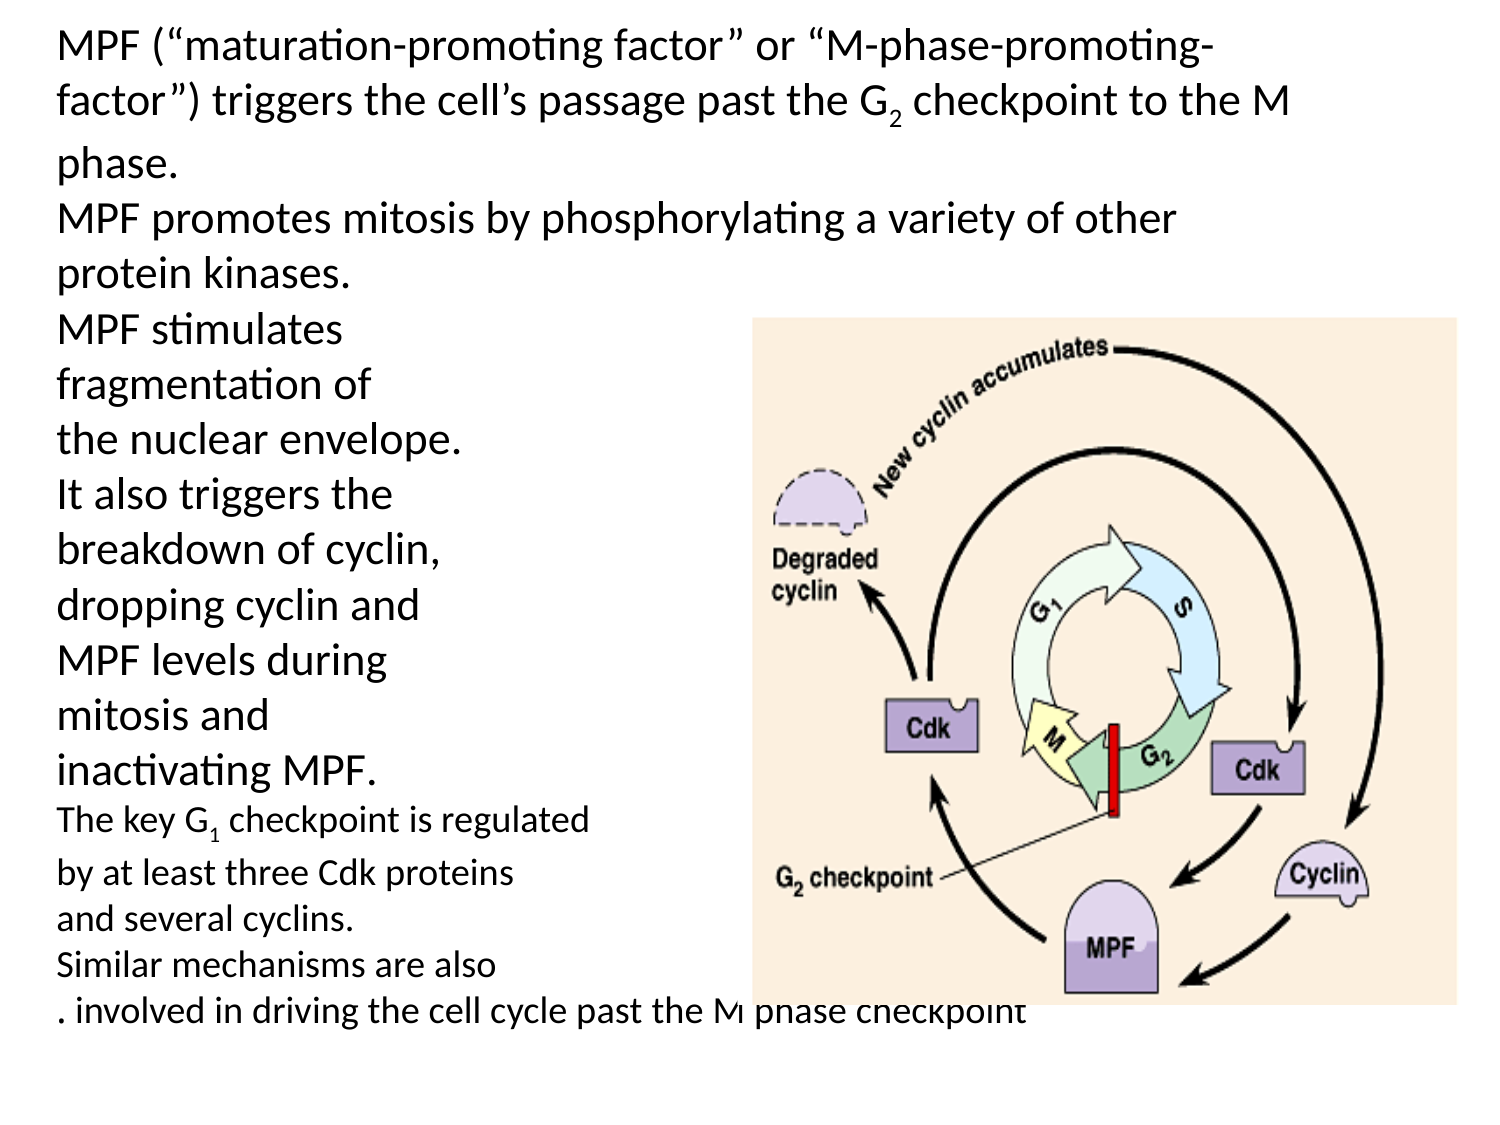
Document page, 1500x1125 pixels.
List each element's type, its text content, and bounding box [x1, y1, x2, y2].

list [737, 314, 1471, 1005]
title MPF (“maturation-promoting factor” or “M-phase-promoting-factor”) triggers the cell’s passage past the G2 checkpoint to the M phase. MPF promotes mitosis by phosphorylating a variety of other protein kinases. MPF stimulates fragmentation of the nuclear envelope. It also triggers the breakdown of cyclin, dropping cyclin and MPF levels during mitosis and inactivating MPF. The key G1 checkpoint is regulated by at least three Cdk proteins and several cyclins. Similar mechanisms are also involved in driving the cell cycle past the M phase checkpoint. [41, 7, 1329, 1094]
